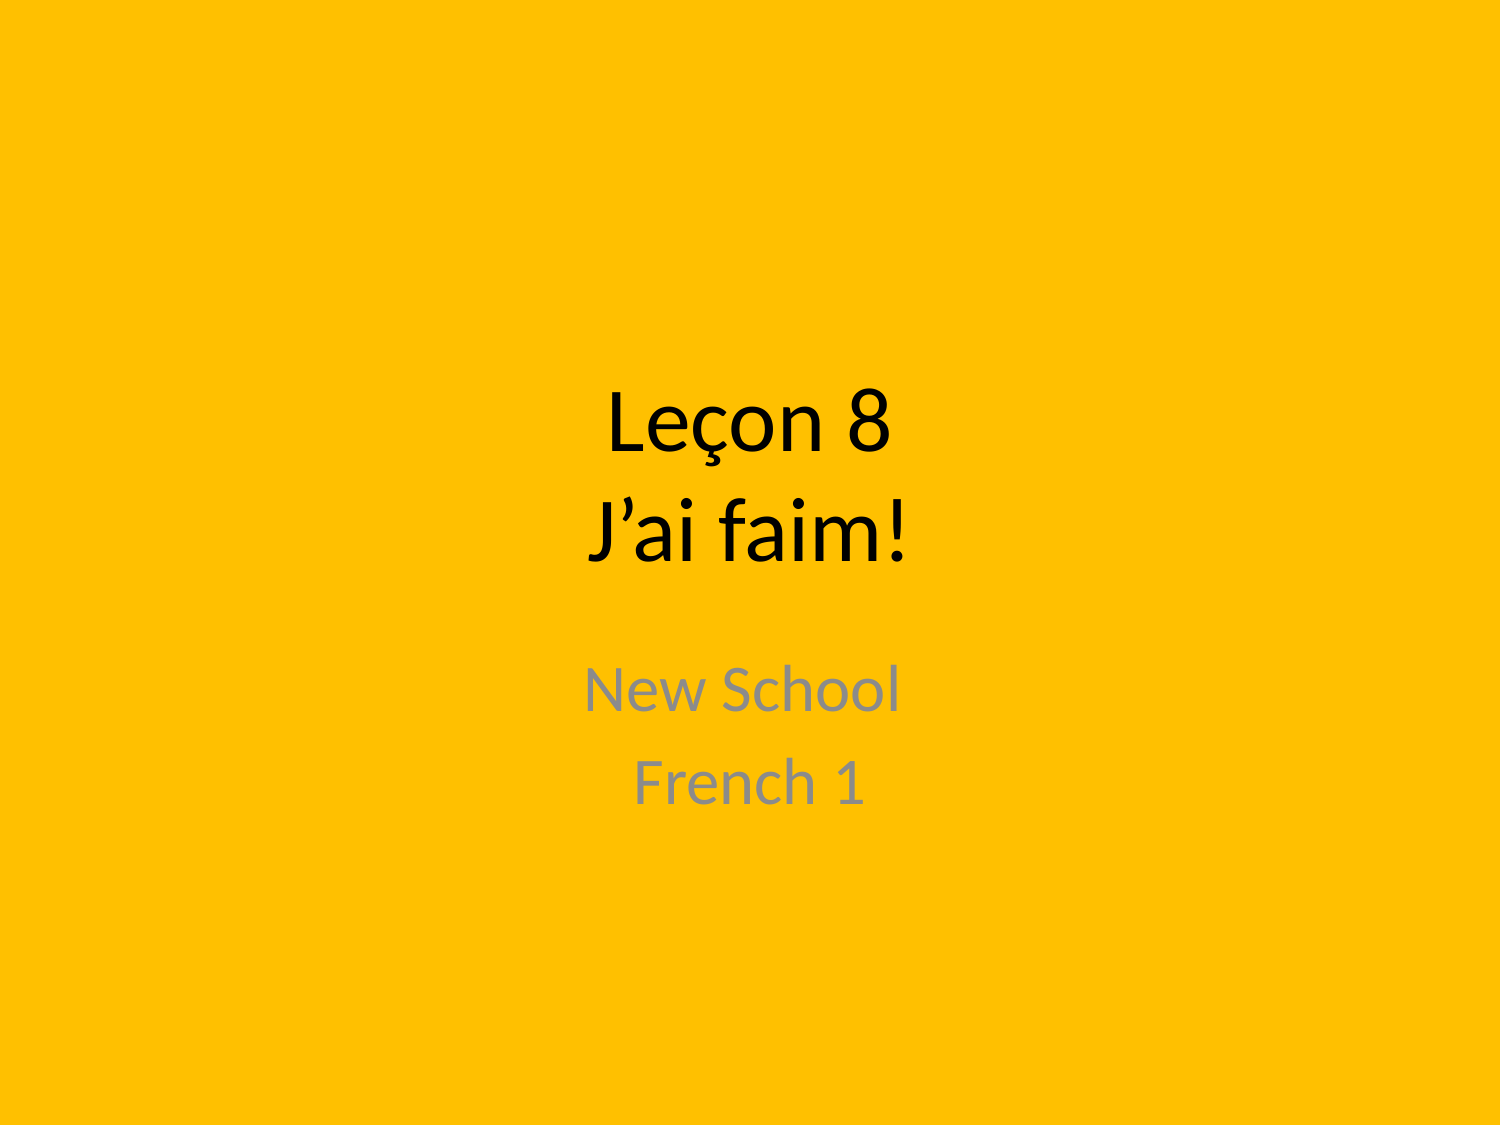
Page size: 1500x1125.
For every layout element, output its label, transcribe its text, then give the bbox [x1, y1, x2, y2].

title Leçon 8 J’ai faim! [112, 349, 1388, 591]
subtitle New School French 1 [225, 637, 1275, 925]
